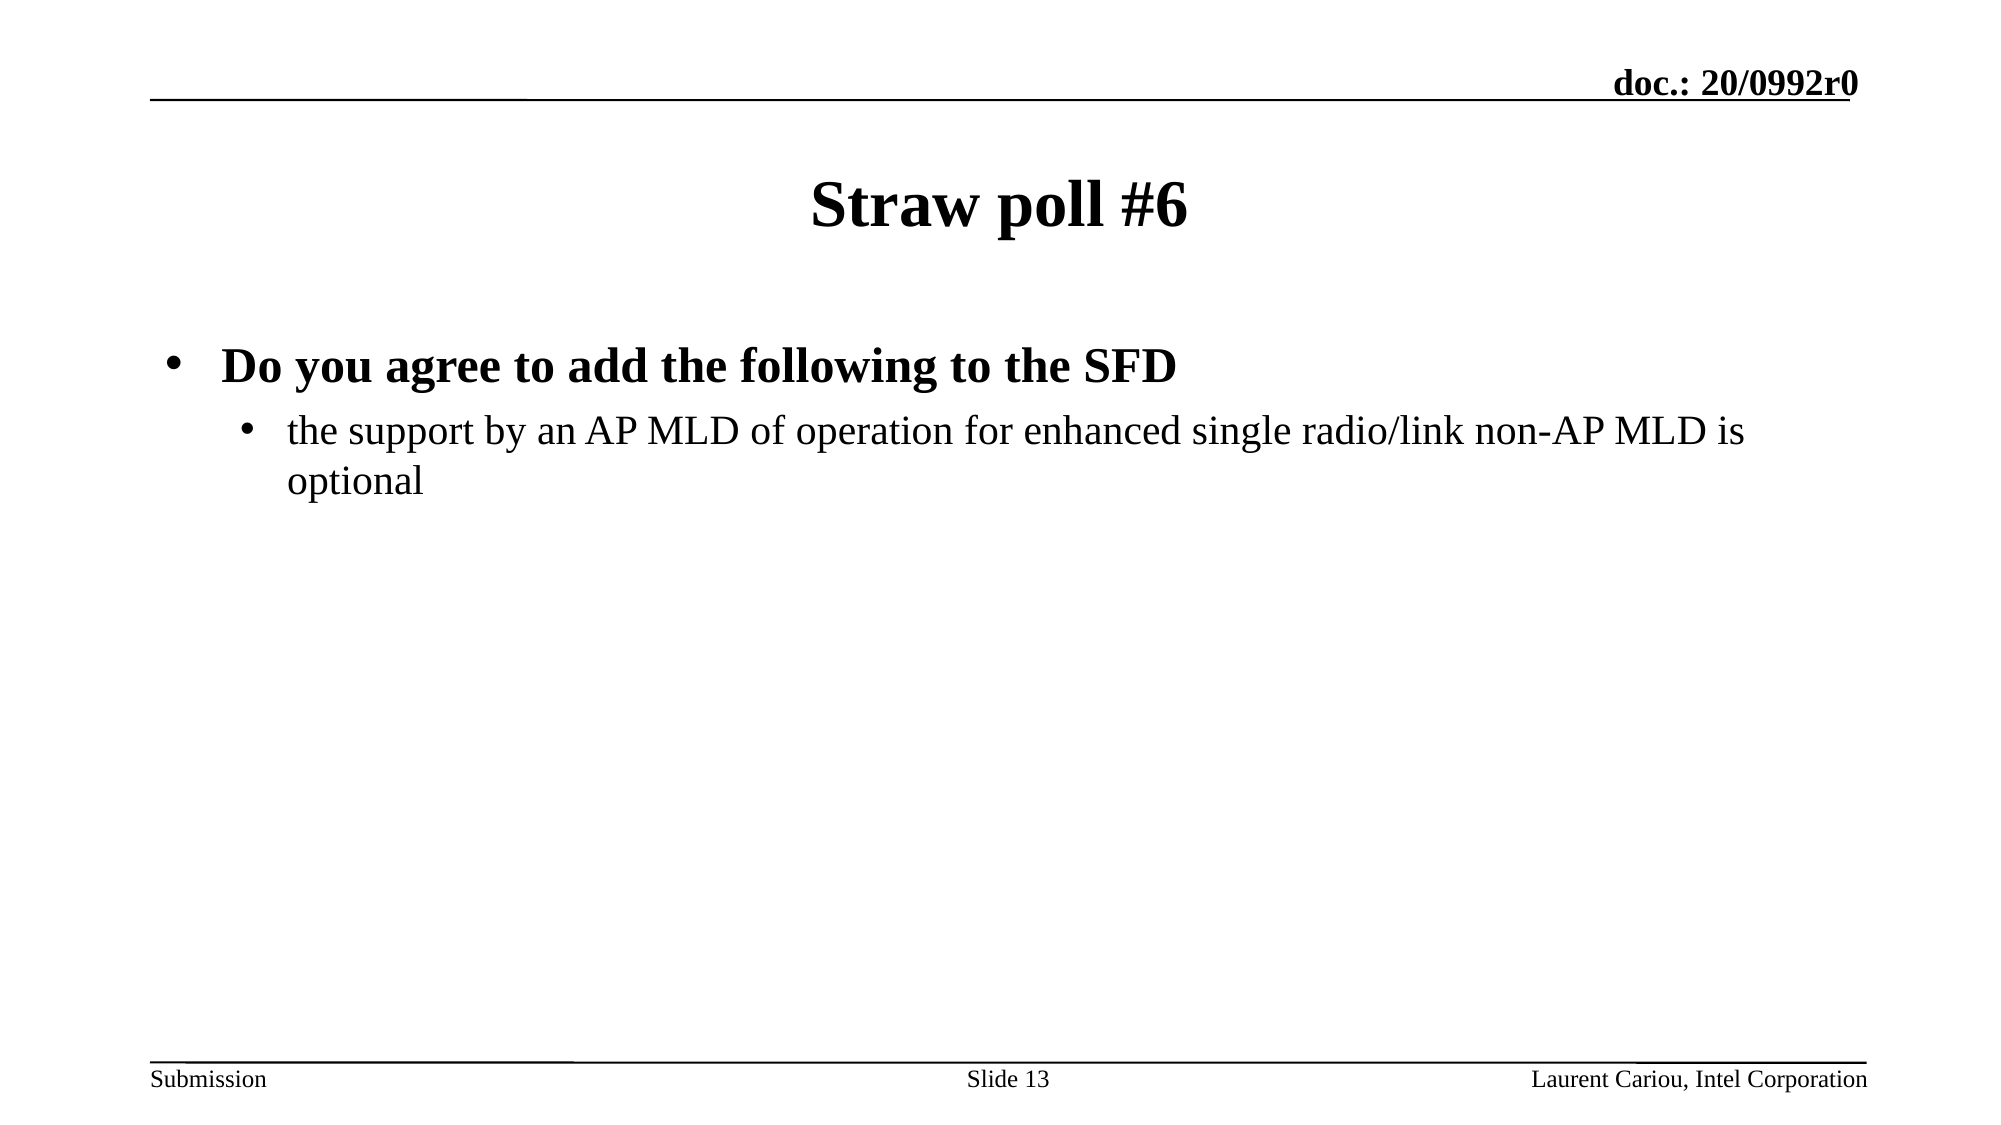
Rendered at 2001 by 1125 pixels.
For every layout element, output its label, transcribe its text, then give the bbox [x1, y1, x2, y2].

list Do you agree to add the following to the SFD the support by an AP MLD of operation for enhanced single radio/link non-AP MLD is optional [149, 324, 1850, 1000]
title Straw poll #6 [149, 112, 1850, 288]
footer Laurent Cariou, Intel Corporation [1171, 1061, 1869, 1093]
slide_number Slide 13 [950, 1061, 1067, 1123]
